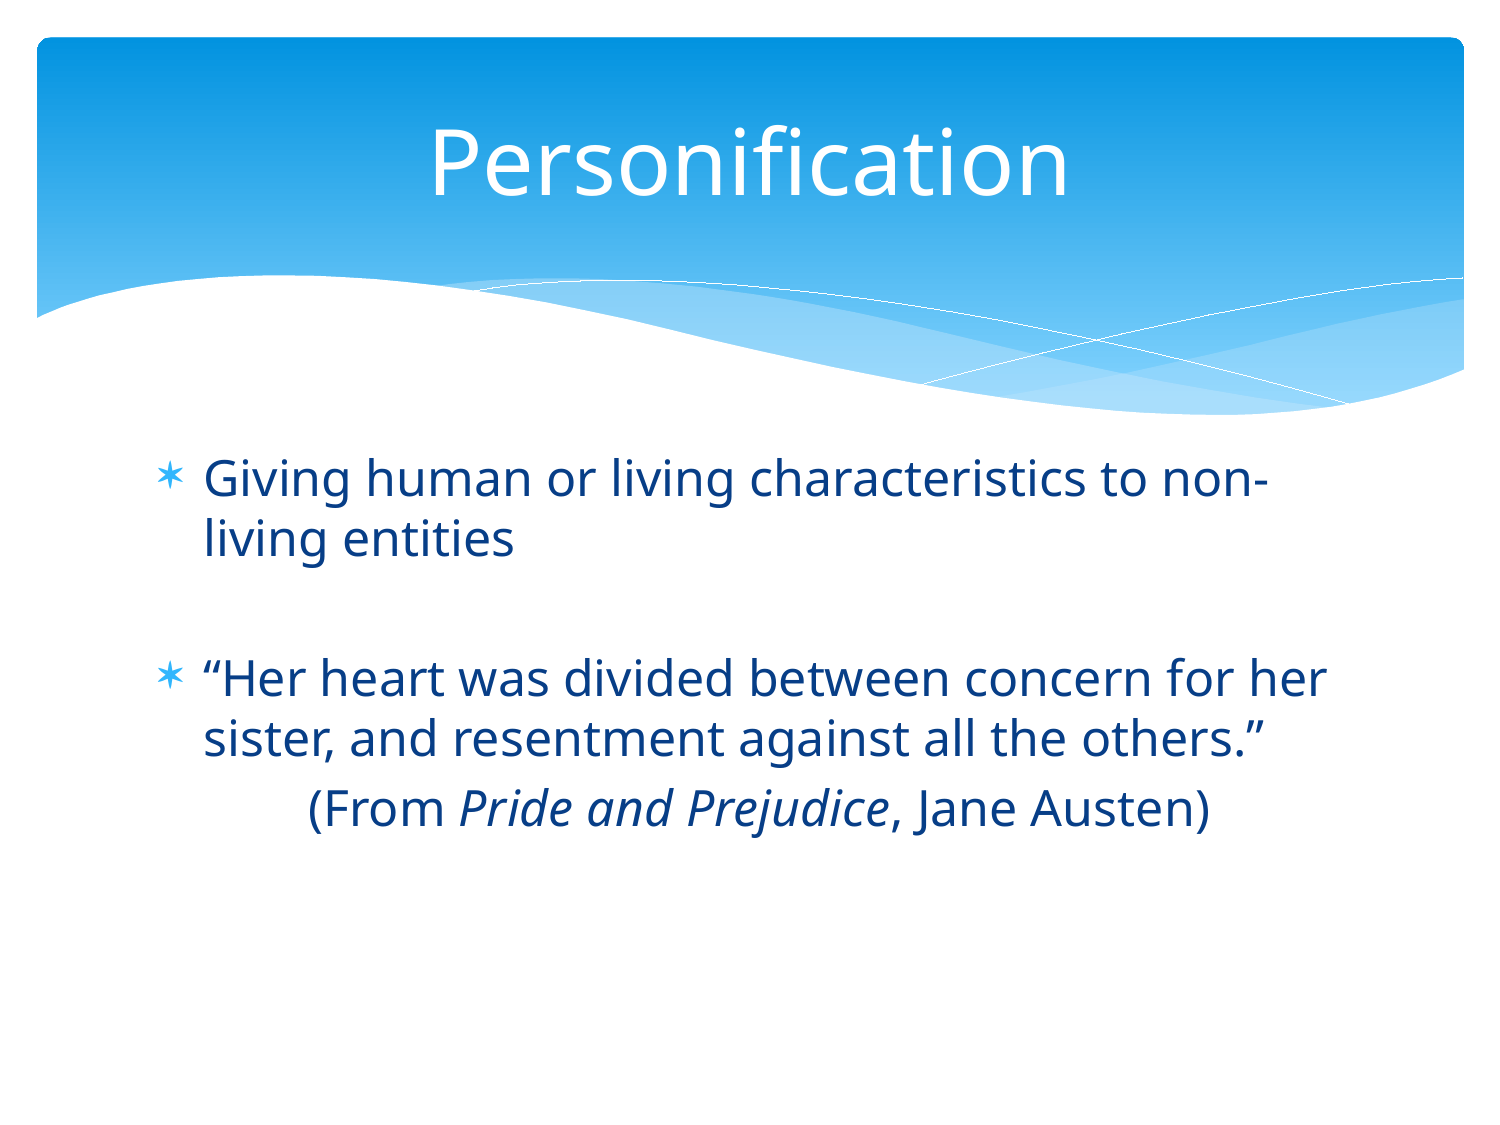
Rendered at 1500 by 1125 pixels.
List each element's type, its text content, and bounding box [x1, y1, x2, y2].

list Giving human or living characteristics to non-living entities “Her heart was divided between concern for her sister, and resentment against all the others.” (From Pride and Prejudice, Jane Austen) [143, 438, 1359, 1005]
title Personification [75, 55, 1425, 261]
